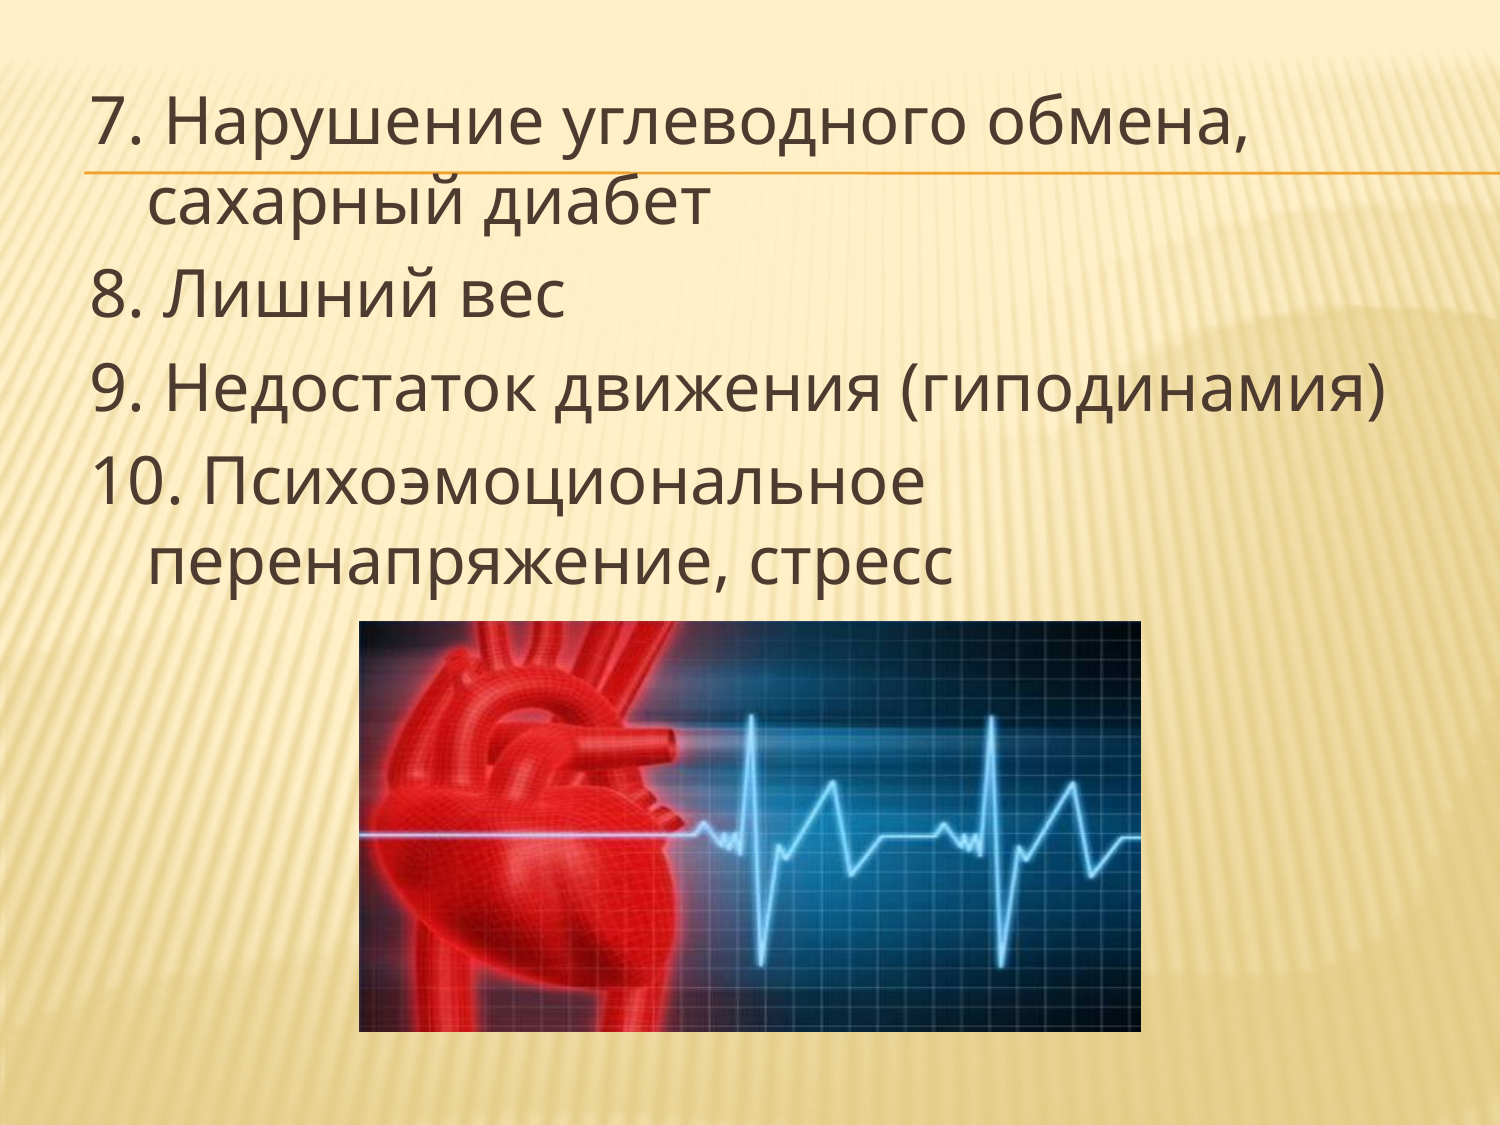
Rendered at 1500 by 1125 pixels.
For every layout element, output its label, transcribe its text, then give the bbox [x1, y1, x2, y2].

list 7. Нарушение углеводного обмена, сахарный диабет 8. Лишний вес 9. Недостаток движения (гиподинамия) 10. Психоэмоциональное перенапряжение, стресс [75, 70, 1425, 1005]
picture [359, 620, 1141, 1032]
